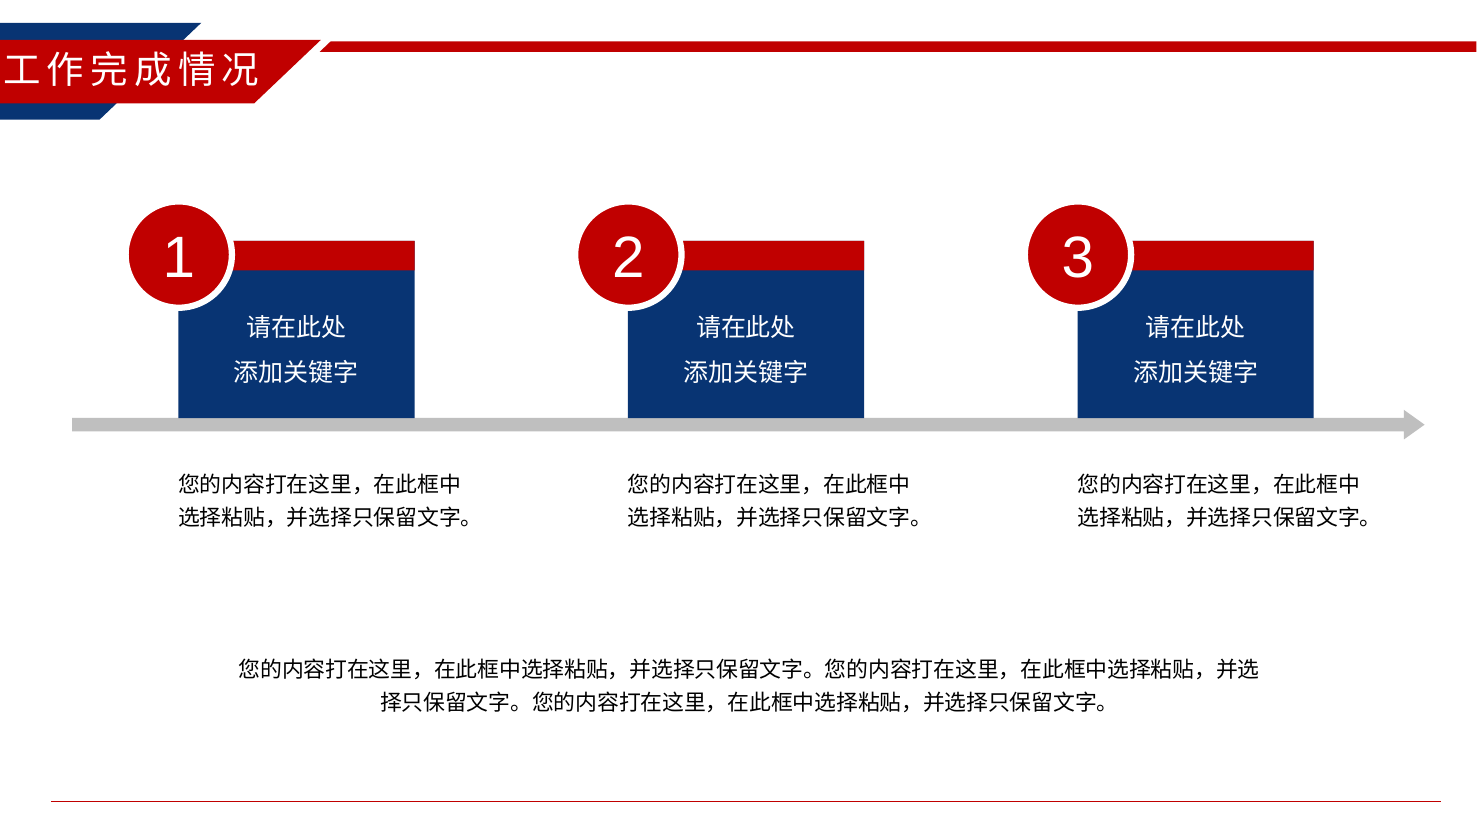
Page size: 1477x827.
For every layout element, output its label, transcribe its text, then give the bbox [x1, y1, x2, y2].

text_box [71, 407, 1427, 442]
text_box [125, 201, 415, 419]
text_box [1024, 201, 1314, 419]
text_box [0, 99, 261, 105]
text_box [414, 40, 1477, 54]
text_box 您的内容打在这里，在此框中选择粘贴，并选择只保留文字。 [1077, 457, 1383, 538]
text_box 工作完成情况 [0, 38, 414, 99]
text_box 您的内容打在这里，在此框中选择粘贴，并选择只保留文字。 [178, 457, 483, 538]
text_box 您的内容打在这里，在此框中选择粘贴，并选择只保留文字。 [627, 457, 933, 538]
text_box [0, 21, 204, 38]
text_box [0, 105, 117, 121]
text_box 您的内容打在这里，在此框中选择粘贴，并选择只保留文字。您的内容打在这里，在此框中选择粘贴，并选择只保留文字。您的内容打在这里，在此框中选择粘贴，并选择只保留文字。 [219, 641, 1281, 788]
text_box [575, 201, 865, 419]
